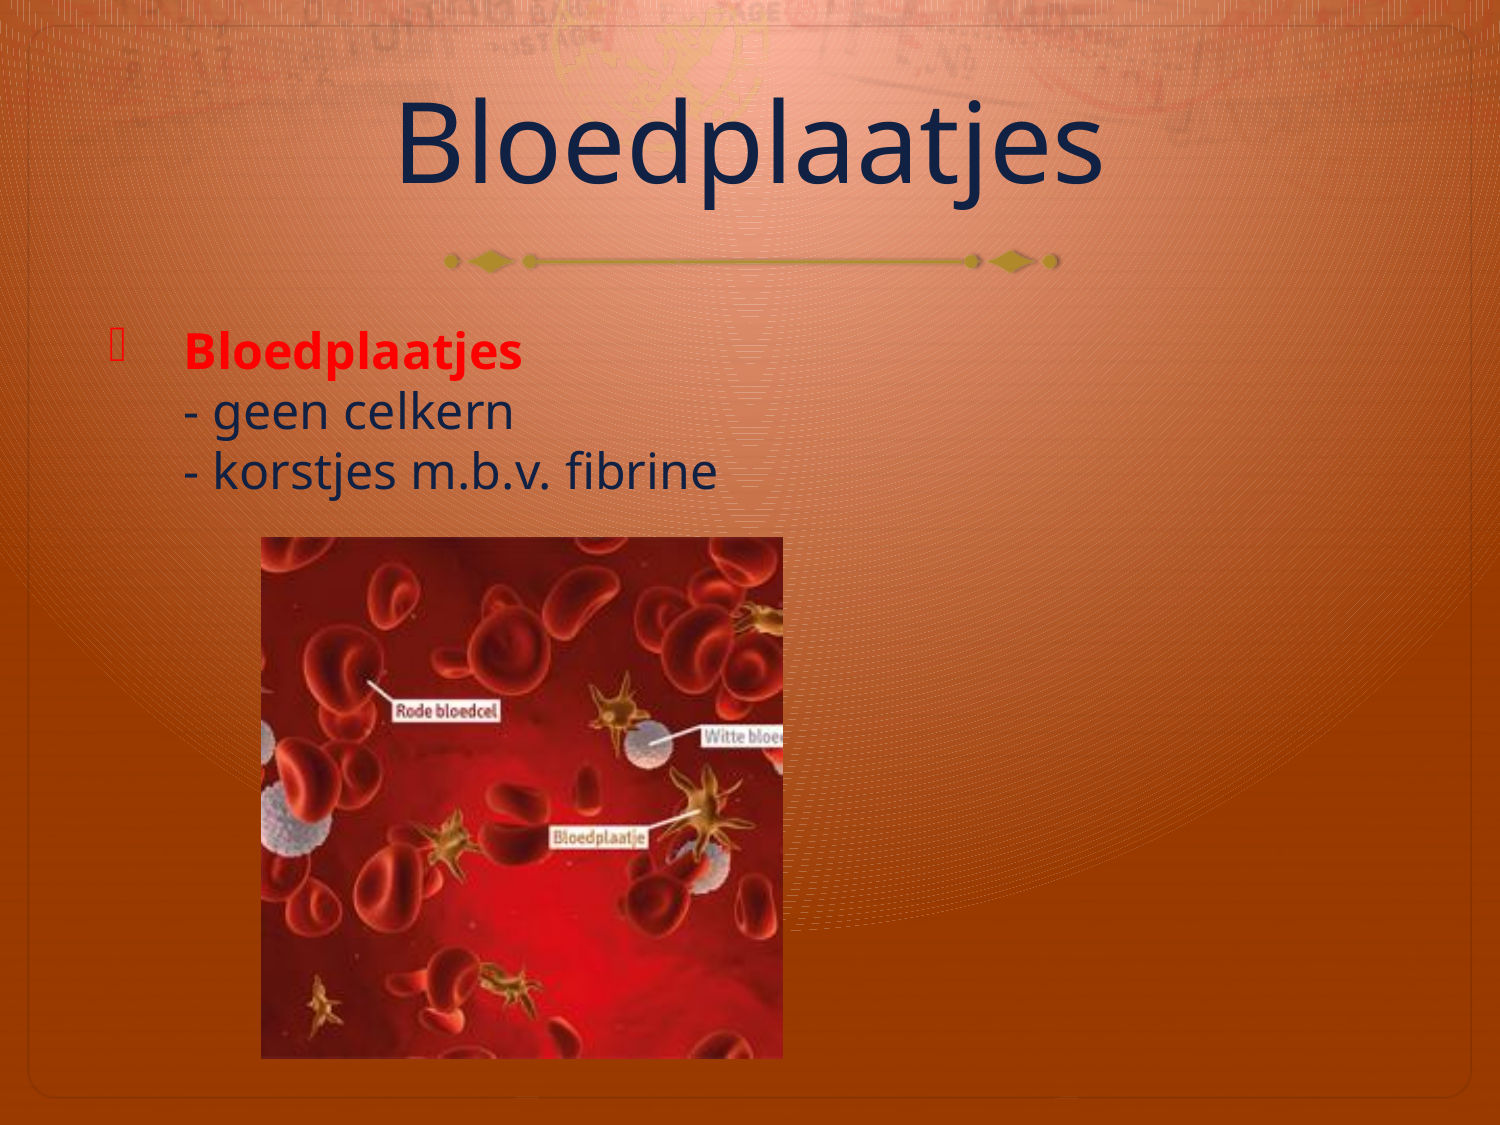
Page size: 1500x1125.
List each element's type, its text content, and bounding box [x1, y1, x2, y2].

title Bloedplaatjes [93, 45, 1407, 233]
picture [0, 0, 1500, 1125]
list Bloedplaatjes - geen celkern - korstjes m.b.v. fibrine [93, 312, 1407, 988]
